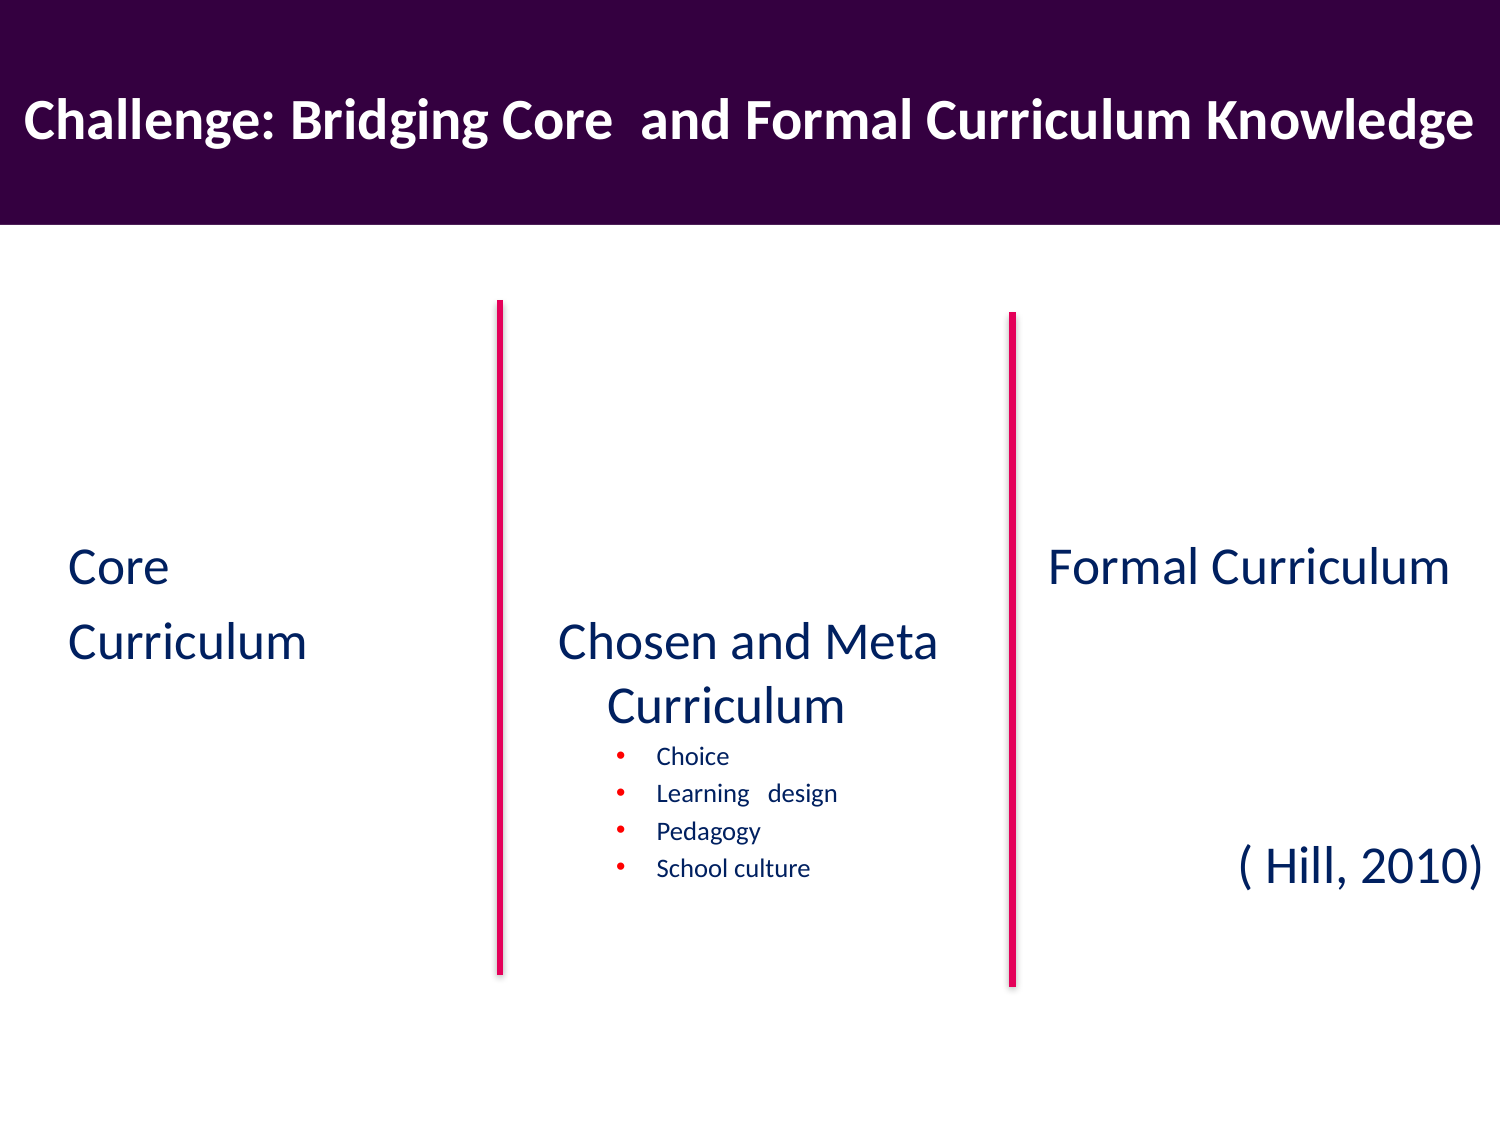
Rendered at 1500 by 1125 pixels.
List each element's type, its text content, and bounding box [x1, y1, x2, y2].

list Core Curriculum Chosen and Meta Curriculum Choice Learning design Pedagogy School culture Formal Curriculum ( Hill, 2010) [0, 224, 1500, 1125]
title Challenge: Bridging Core and Formal Curriculum Knowledge [0, 0, 1500, 224]
